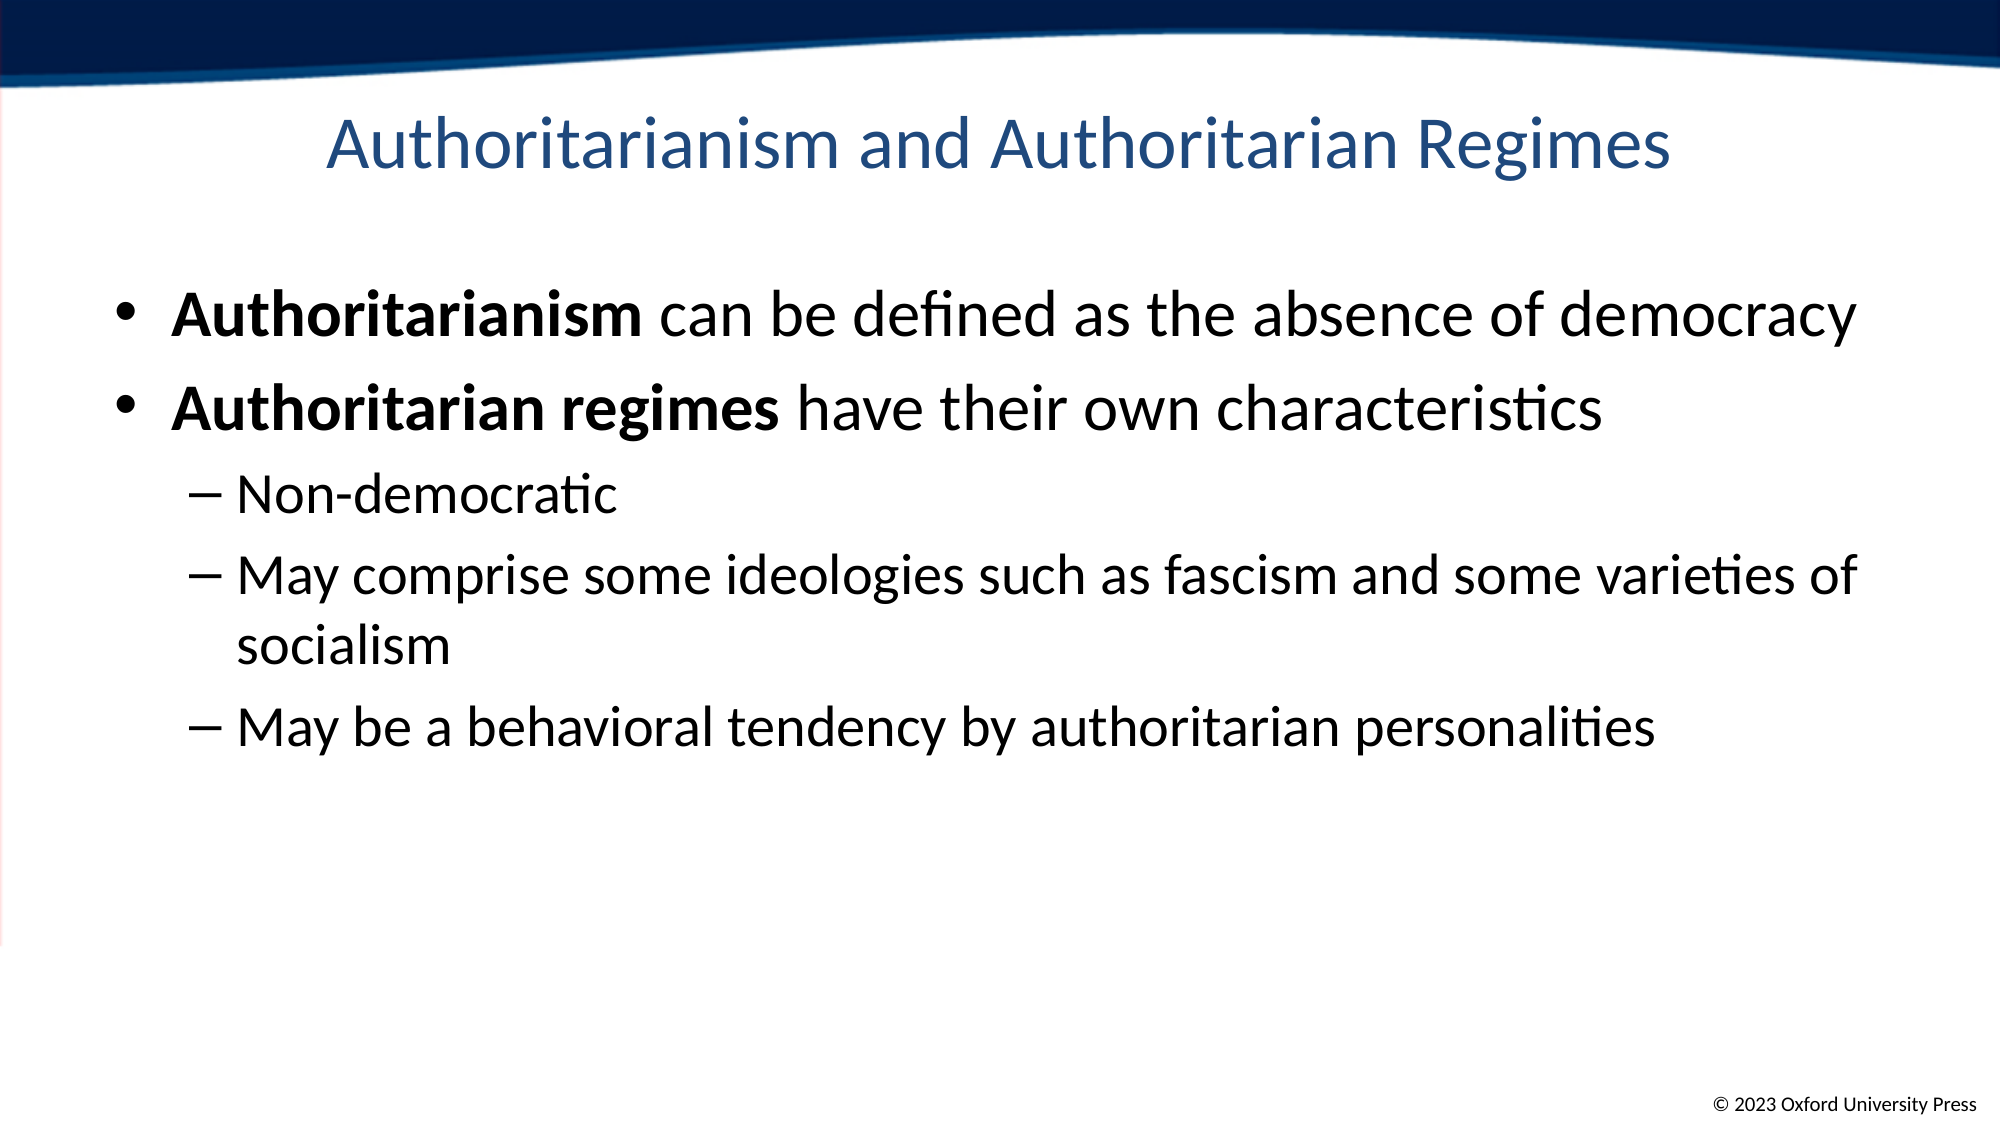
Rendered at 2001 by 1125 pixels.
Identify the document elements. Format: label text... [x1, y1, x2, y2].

list Authoritarianism can be defined as the absence of democracy Authoritarian regimes have their own characteristics Non-democratic May comprise some ideologies such as fascism and some varieties of socialism May be a behavioral tendency by authoritarian personalities [99, 262, 1900, 1005]
title Authoritarianism and Authoritarian Regimes [99, 45, 1900, 233]
picture [0, 0, 2000, 1125]
